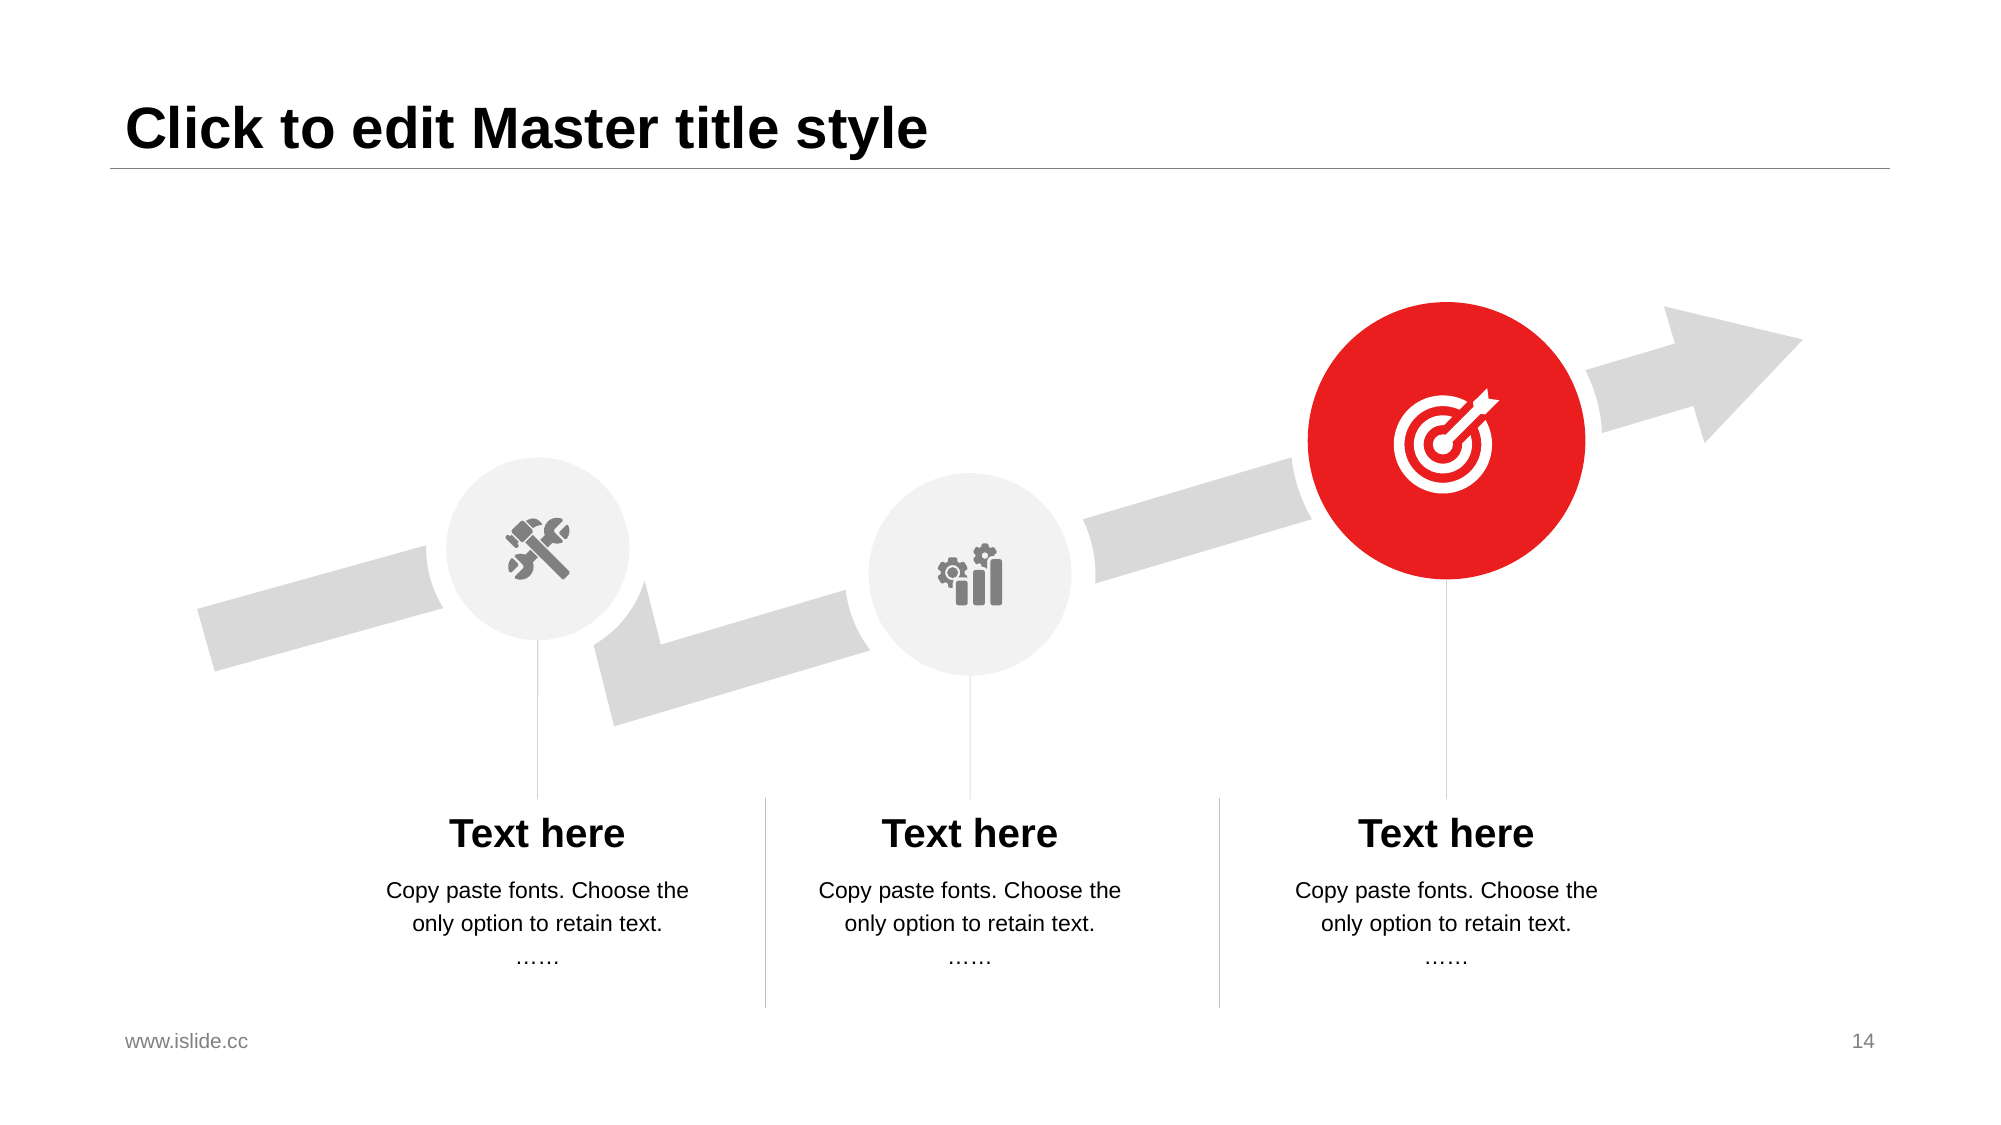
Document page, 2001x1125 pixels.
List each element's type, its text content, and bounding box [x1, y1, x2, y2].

title Click to edit Master title style [109, 0, 1890, 169]
slide_number 14 [1412, 1023, 1890, 1058]
footer www.islide.cc [109, 1023, 790, 1058]
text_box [197, 302, 1803, 1008]
